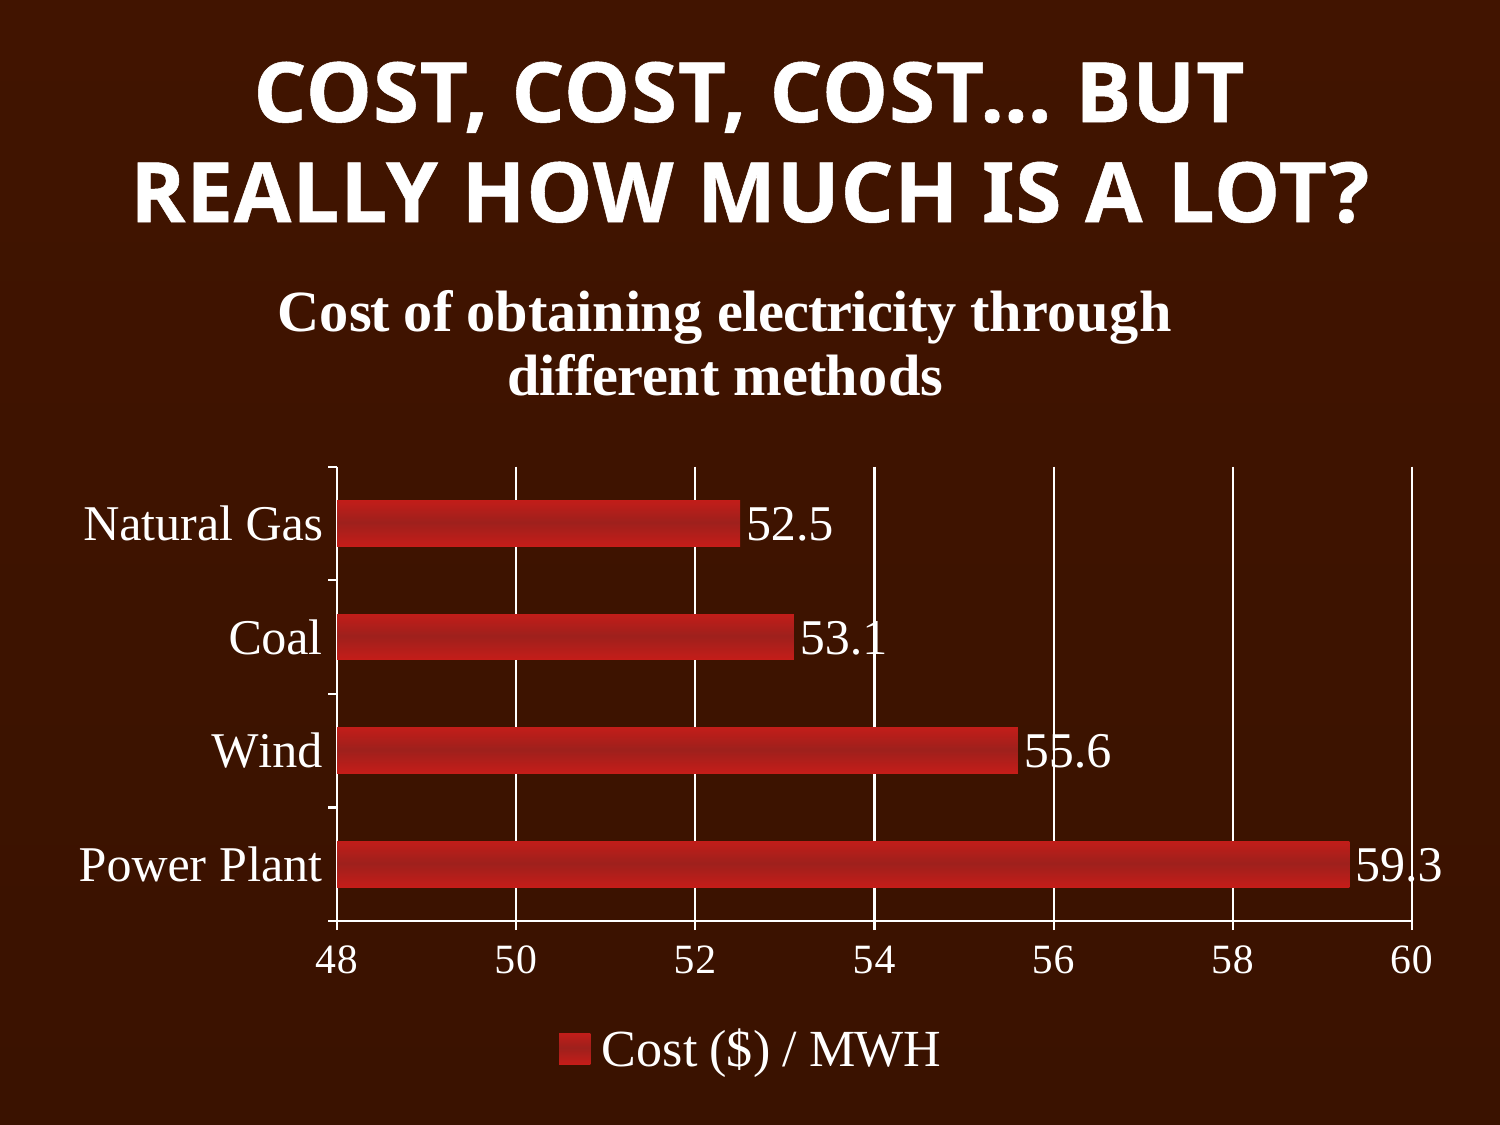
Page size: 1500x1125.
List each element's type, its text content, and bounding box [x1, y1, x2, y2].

chart [36, 261, 1463, 1088]
title Cost, Cost, Cost… But really how much is a lot? [75, 45, 1425, 233]
